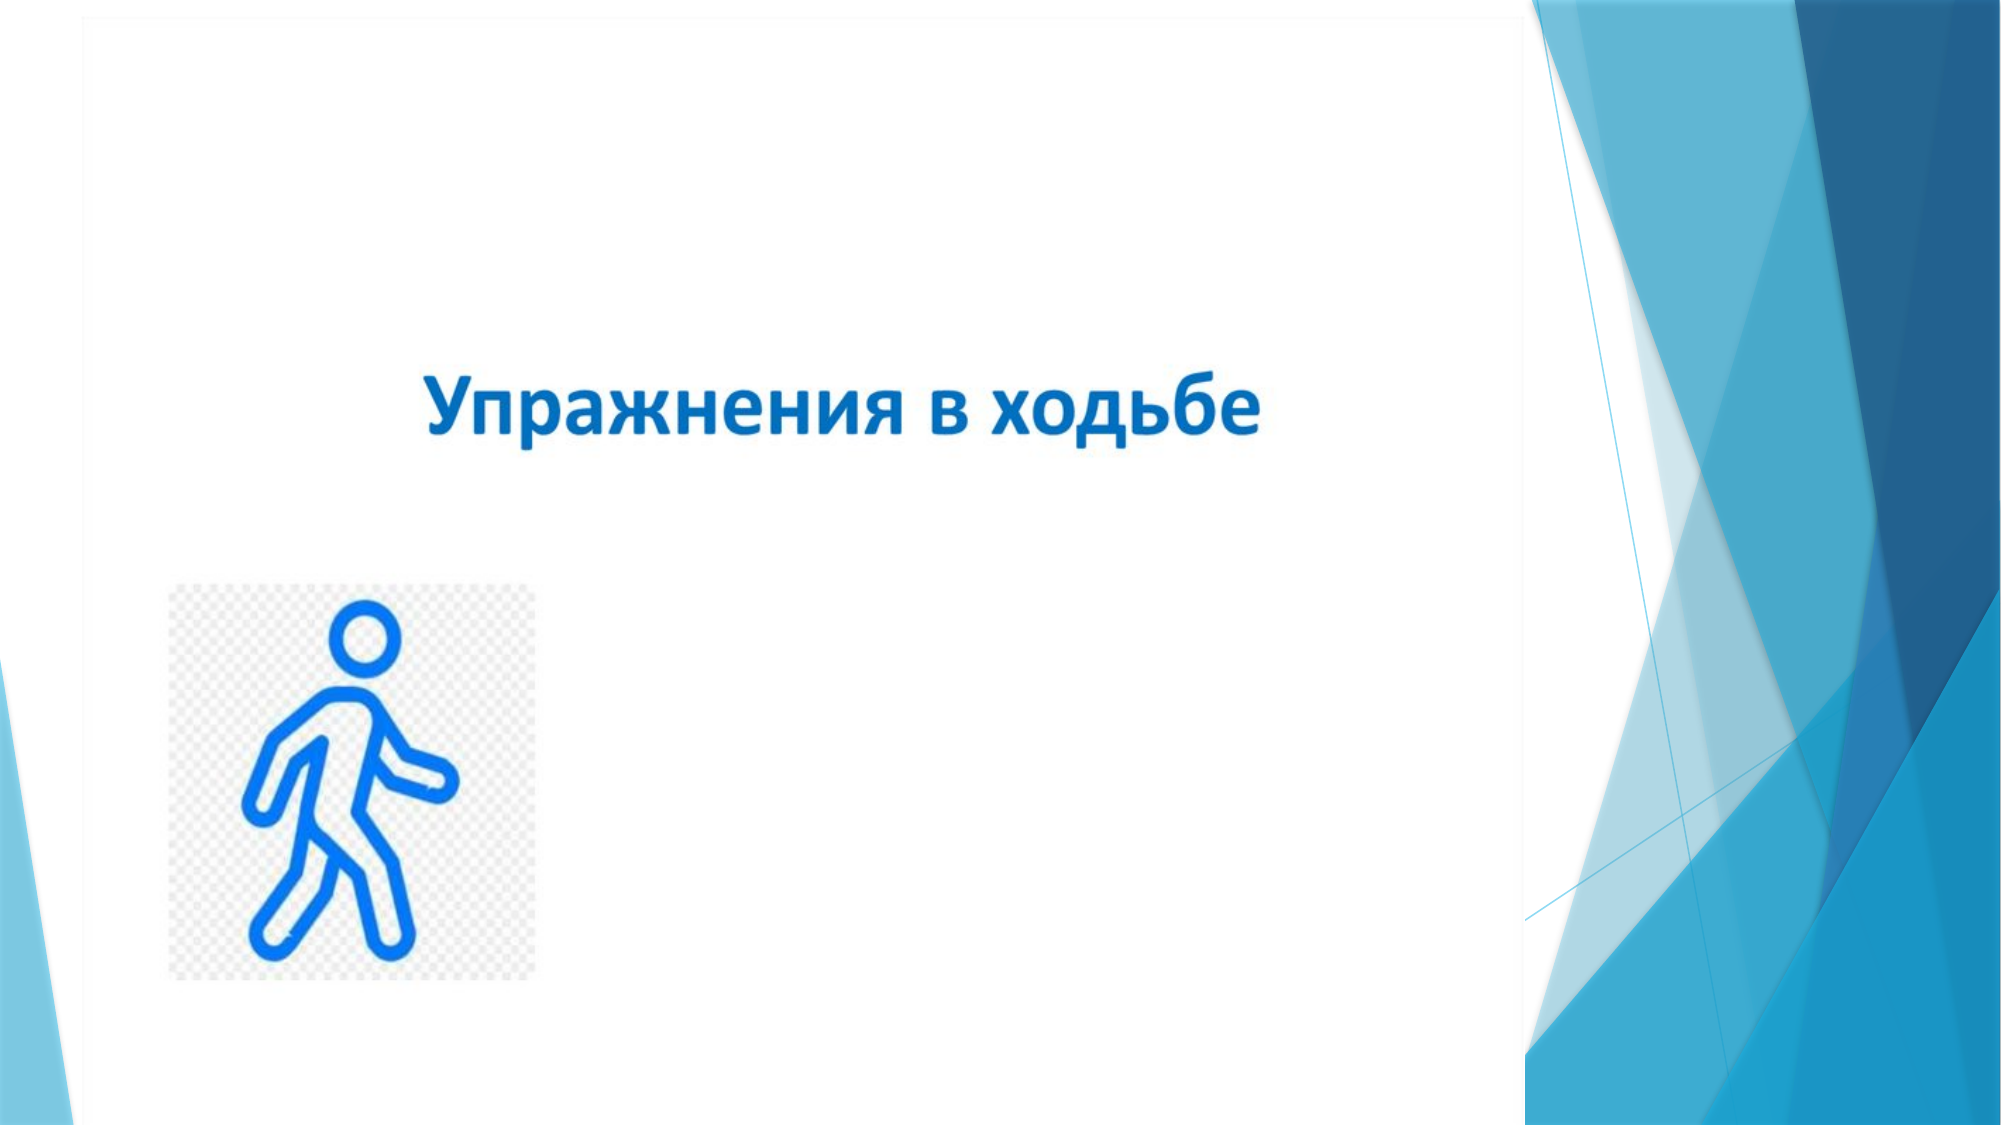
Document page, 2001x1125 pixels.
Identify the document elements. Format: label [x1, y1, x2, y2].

picture [80, 16, 1525, 1125]
